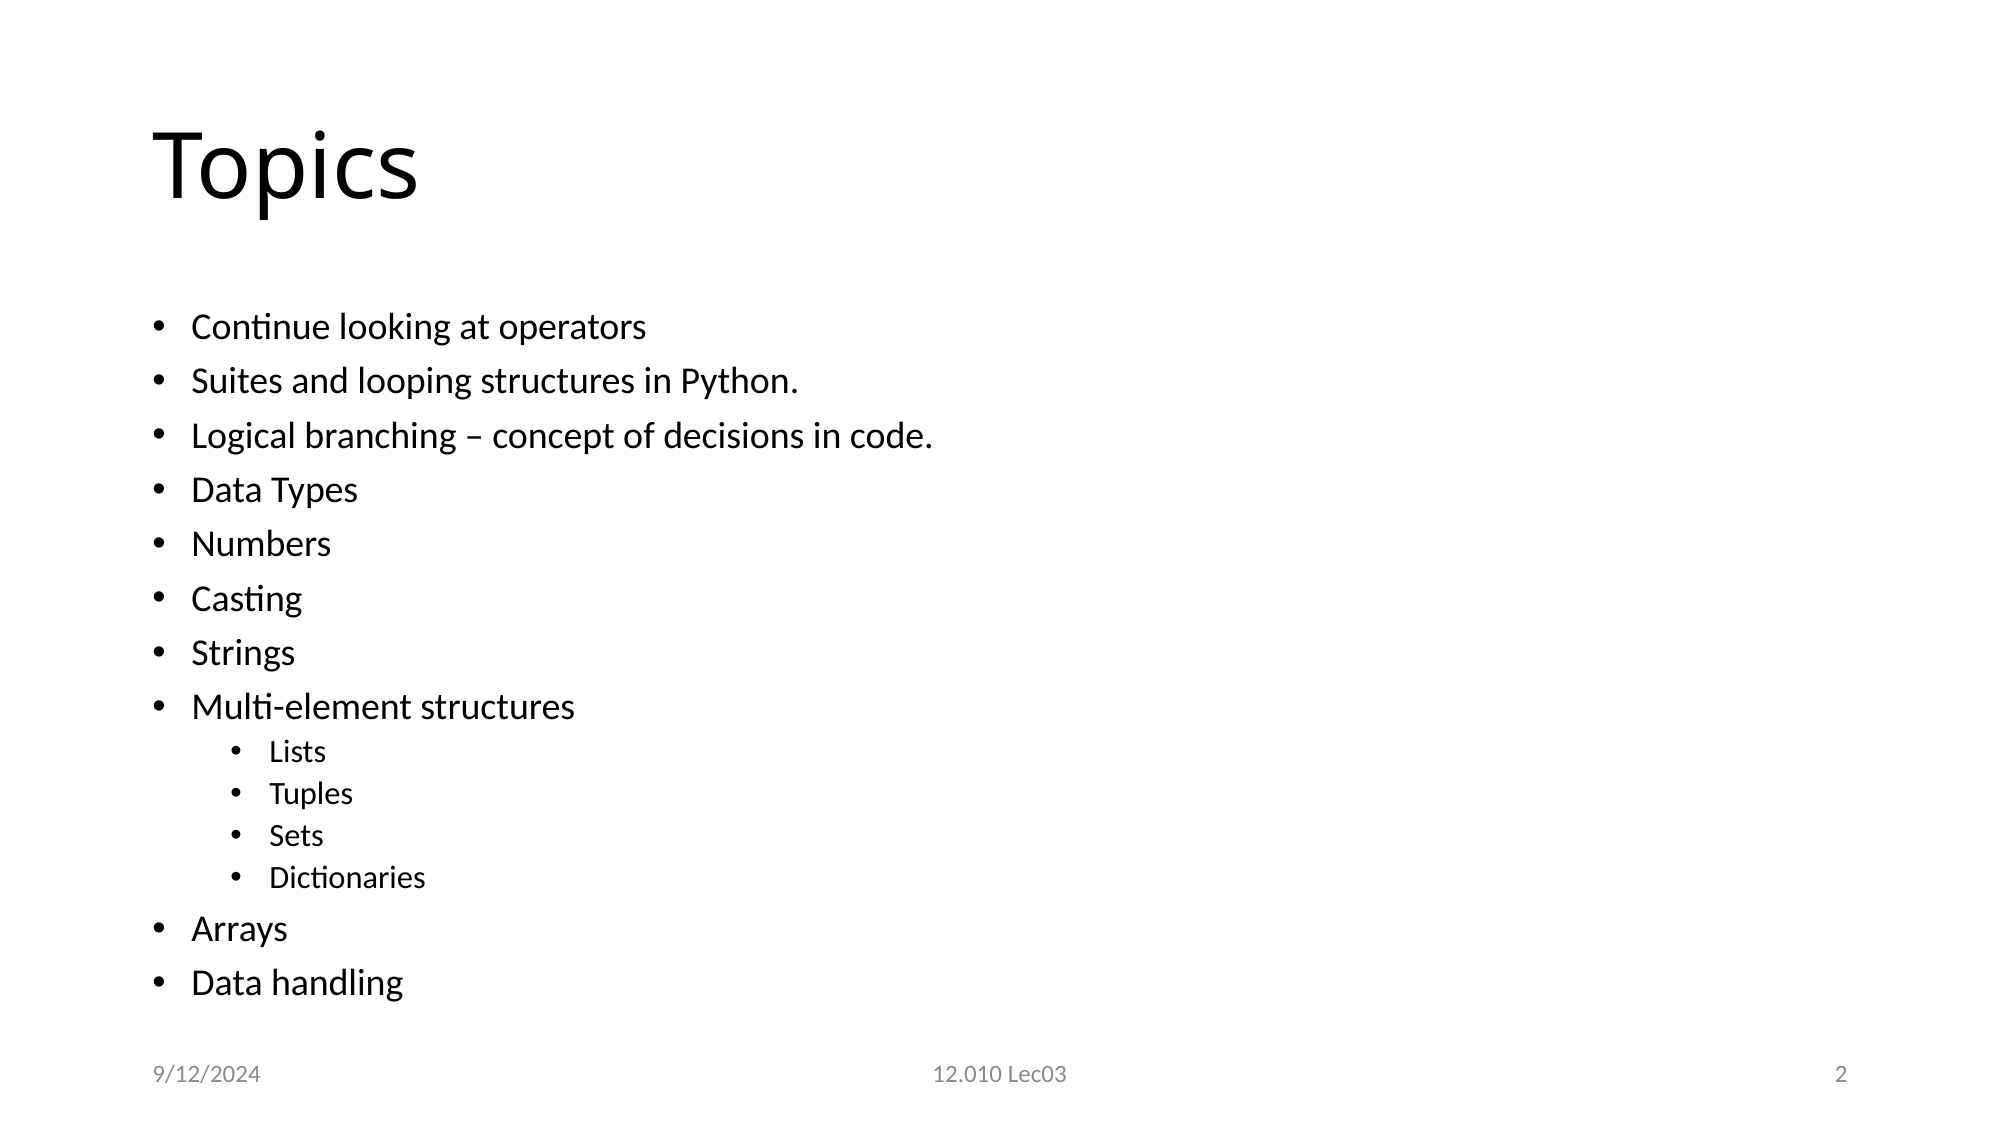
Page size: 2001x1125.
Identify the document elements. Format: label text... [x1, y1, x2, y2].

slide_number 2 [1412, 1042, 1863, 1103]
list Continue looking at operators Suites and looping structures in Python. Logical branching – concept of decisions in code. Data Types Numbers Casting Strings Multi-element structures Lists Tuples Sets Dictionaries Arrays Data handling [137, 299, 1863, 1014]
title Topics [137, 59, 1863, 278]
footer 12.010 Lec03 [662, 1042, 1338, 1103]
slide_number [137, 1042, 588, 1103]
